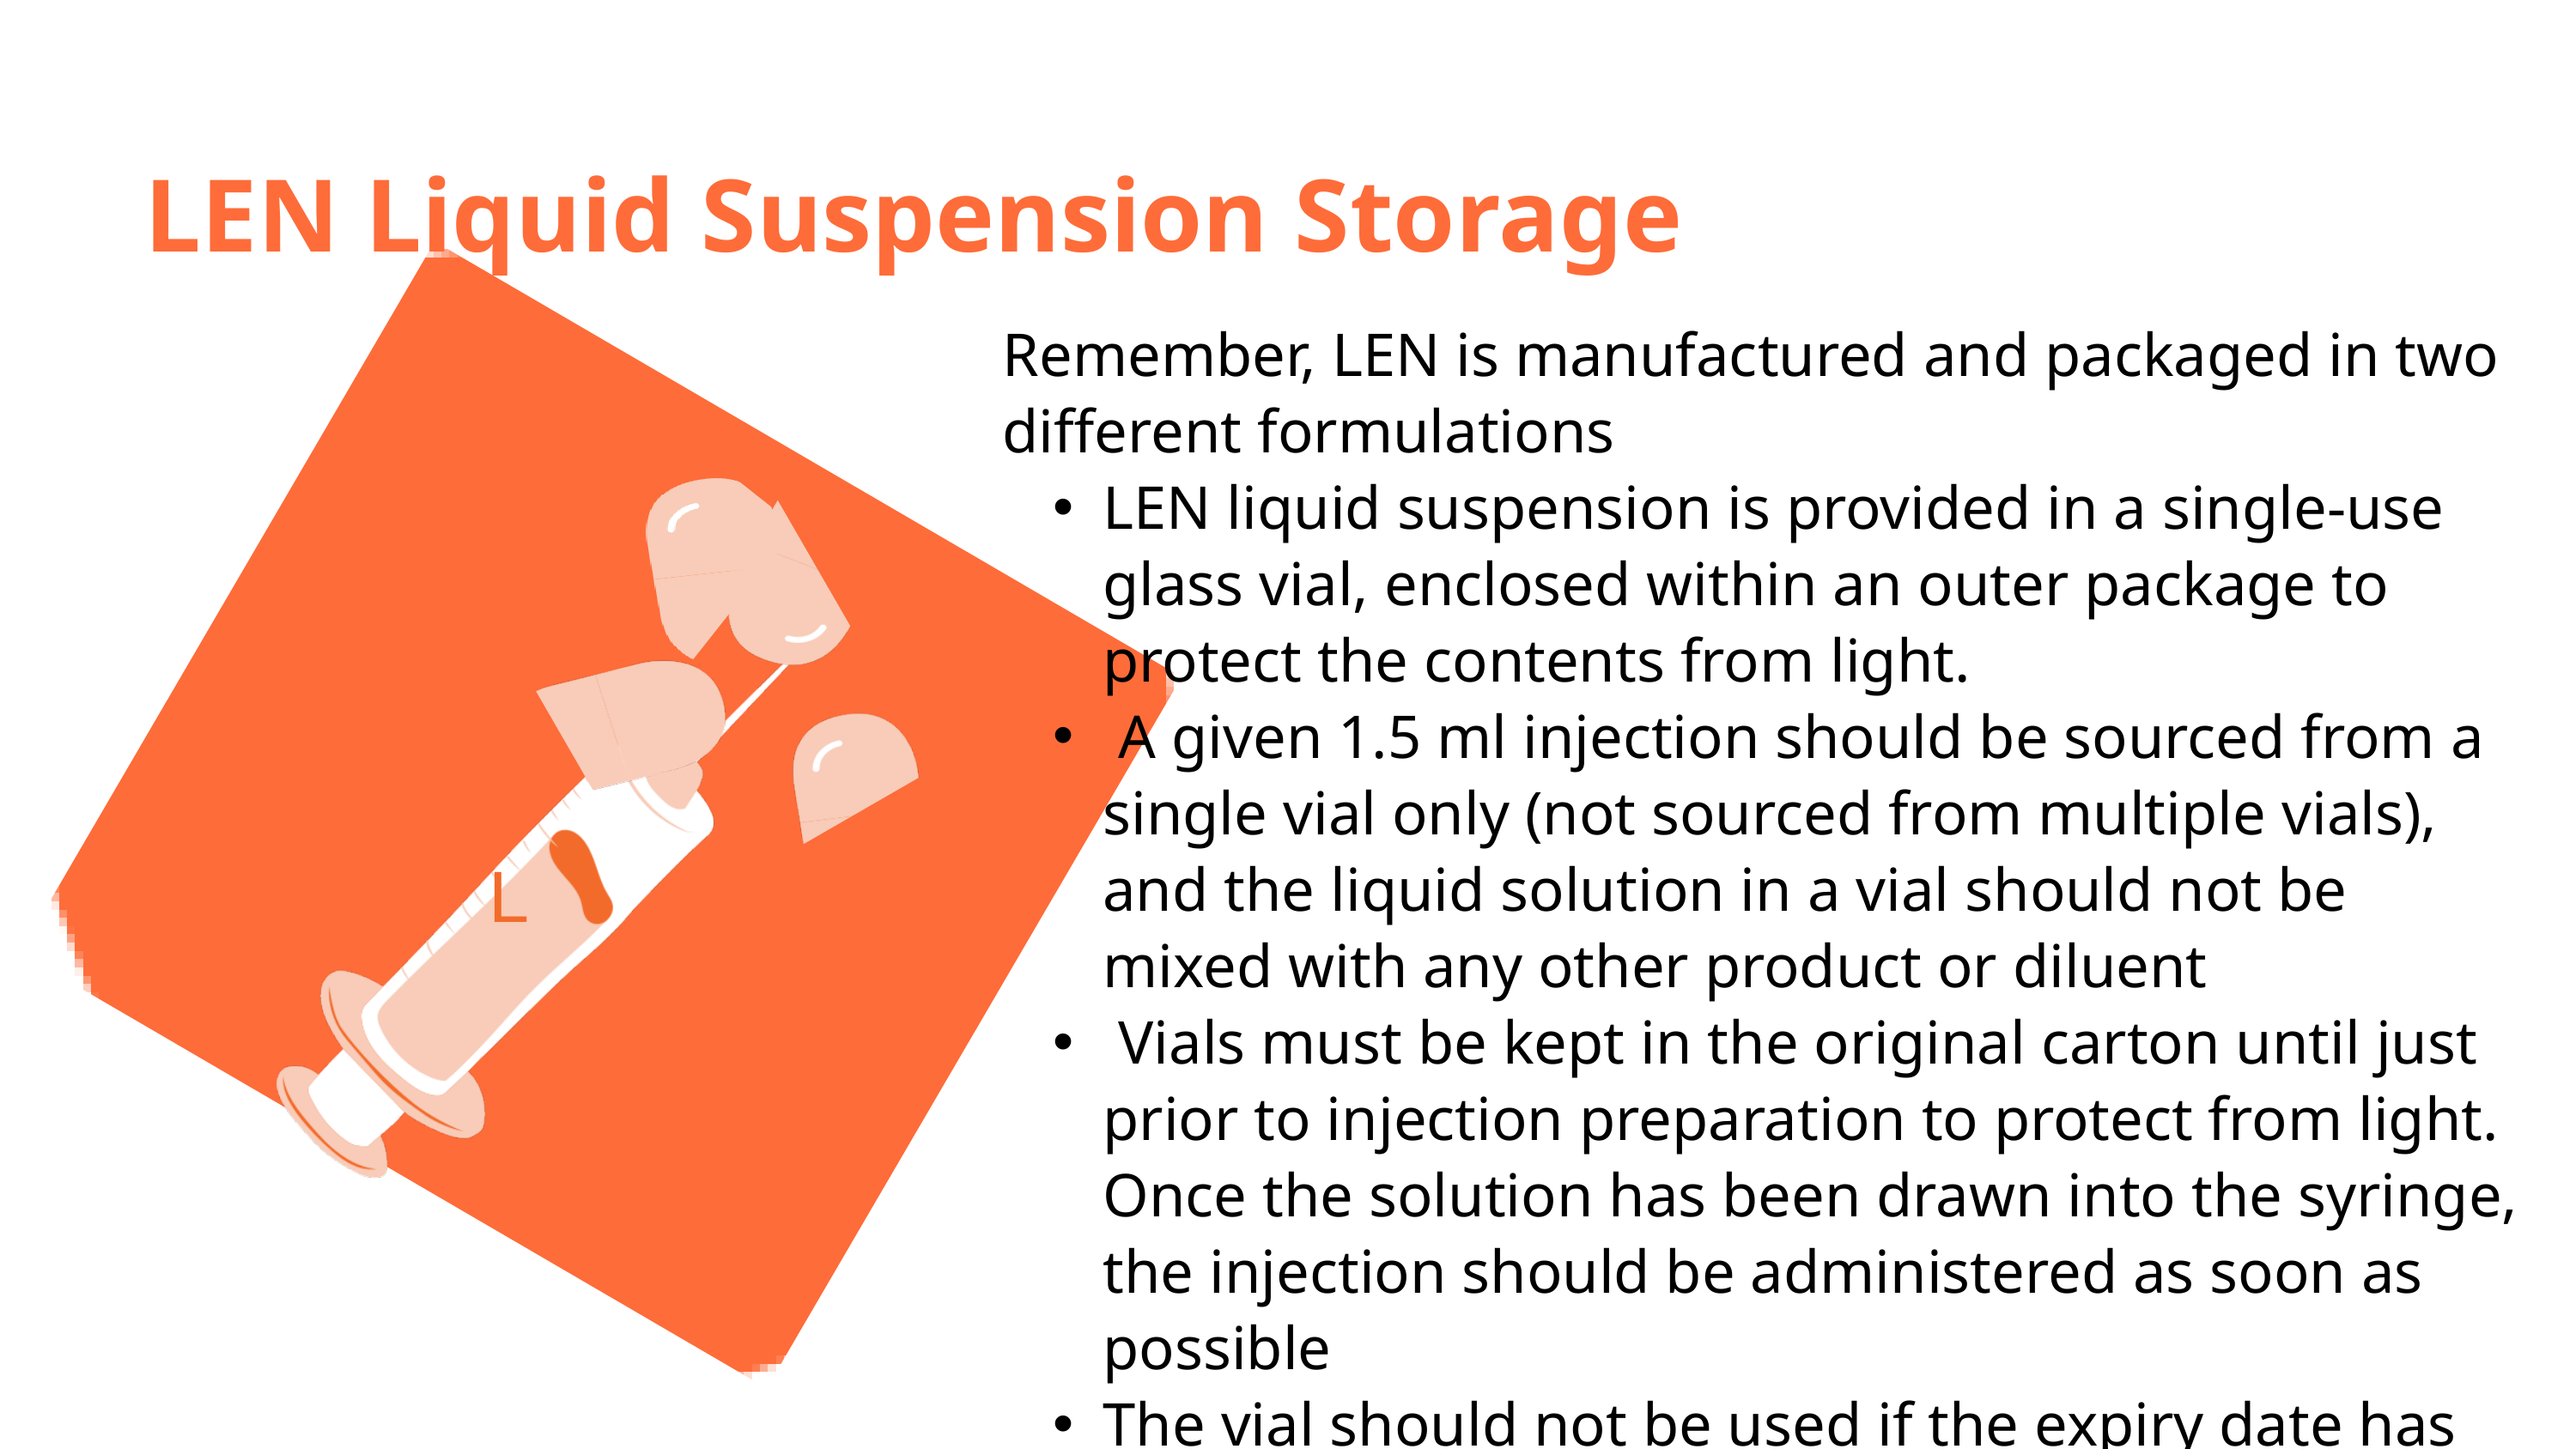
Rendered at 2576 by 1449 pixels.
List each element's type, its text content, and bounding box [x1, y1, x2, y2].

text_box LEN Liquid Suspension Storage [144, 163, 2462, 275]
text_box [318, 241, 779, 442]
text_box [419, 1185, 885, 1389]
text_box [276, 443, 933, 1179]
text_box [20, 521, 271, 1100]
text_box [937, 534, 1002, 1097]
text_box Remember, LEN is manufactured and packaged in two different formulations LEN liquid suspension is provided in a single-use glass vial, enclosed within an outer package to protect the contents from light. A given 1.5 ml injection should be sourced from a single vial only (not sourced from multiple vials), and the liquid solution in a vial should not be mixed with any other product or diluent Vials must be kept in the original carton until just prior to injection preparation to protect from light. Once the solution has been drawn into the syringe, the injection should be administered as soon as possible The vial should not be used if the expiry date has passed. [1002, 312, 2533, 1449]
